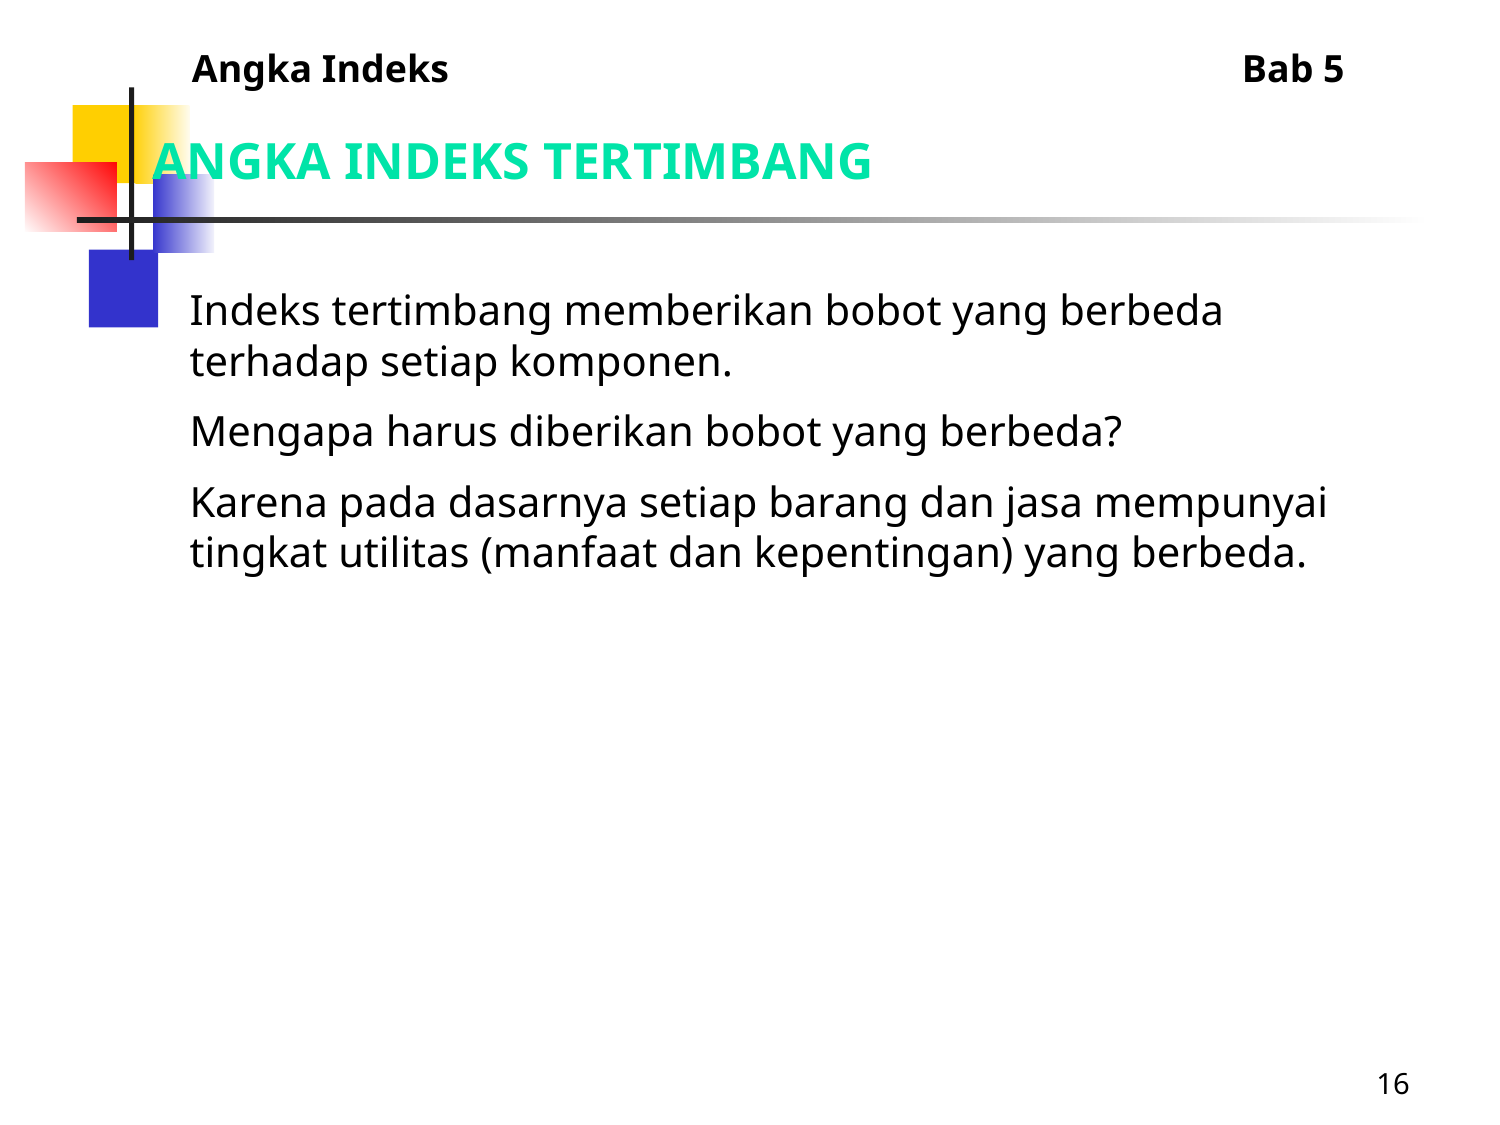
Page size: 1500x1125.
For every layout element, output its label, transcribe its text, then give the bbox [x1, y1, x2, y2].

text_box ANGKA INDEKS TERTIMBANG [137, 122, 1325, 198]
text_box Indeks tertimbang memberikan bobot yang berbeda terhadap setiap komponen. Mengapa harus diberikan bobot yang berbeda? Karena pada dasarnya setiap barang dan jasa mempunyai tingkat utilitas (manfaat dan kepentingan) yang berbeda. [174, 276, 1388, 584]
slide_number 16 [1112, 1037, 1426, 1113]
text_box Angka Indeks Bab 5 [177, 37, 1360, 98]
